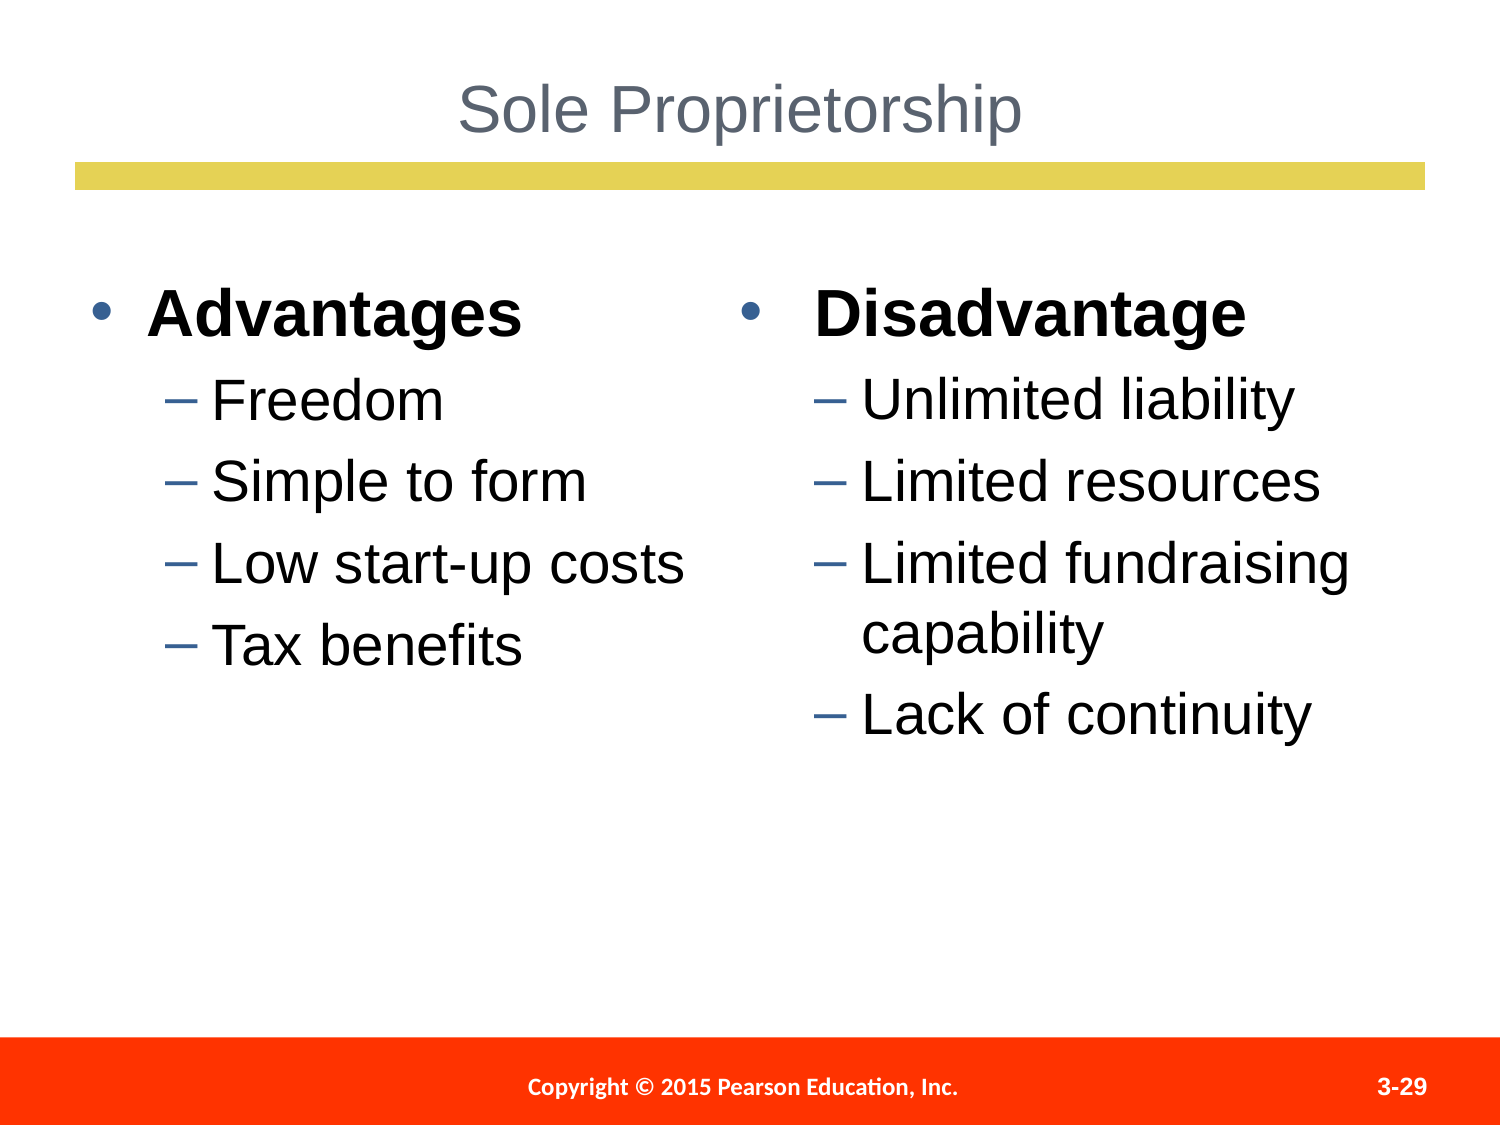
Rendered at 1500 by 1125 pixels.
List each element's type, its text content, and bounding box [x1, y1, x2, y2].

title Sole Proprietorship [74, 12, 1426, 201]
list Advantages Freedom Simple to form Low start-up costs Tax benefits [74, 262, 751, 1006]
text_box Disadvantage Unlimited liability Limited resources Limited fundraising capability Lack of continuity [725, 262, 1425, 754]
